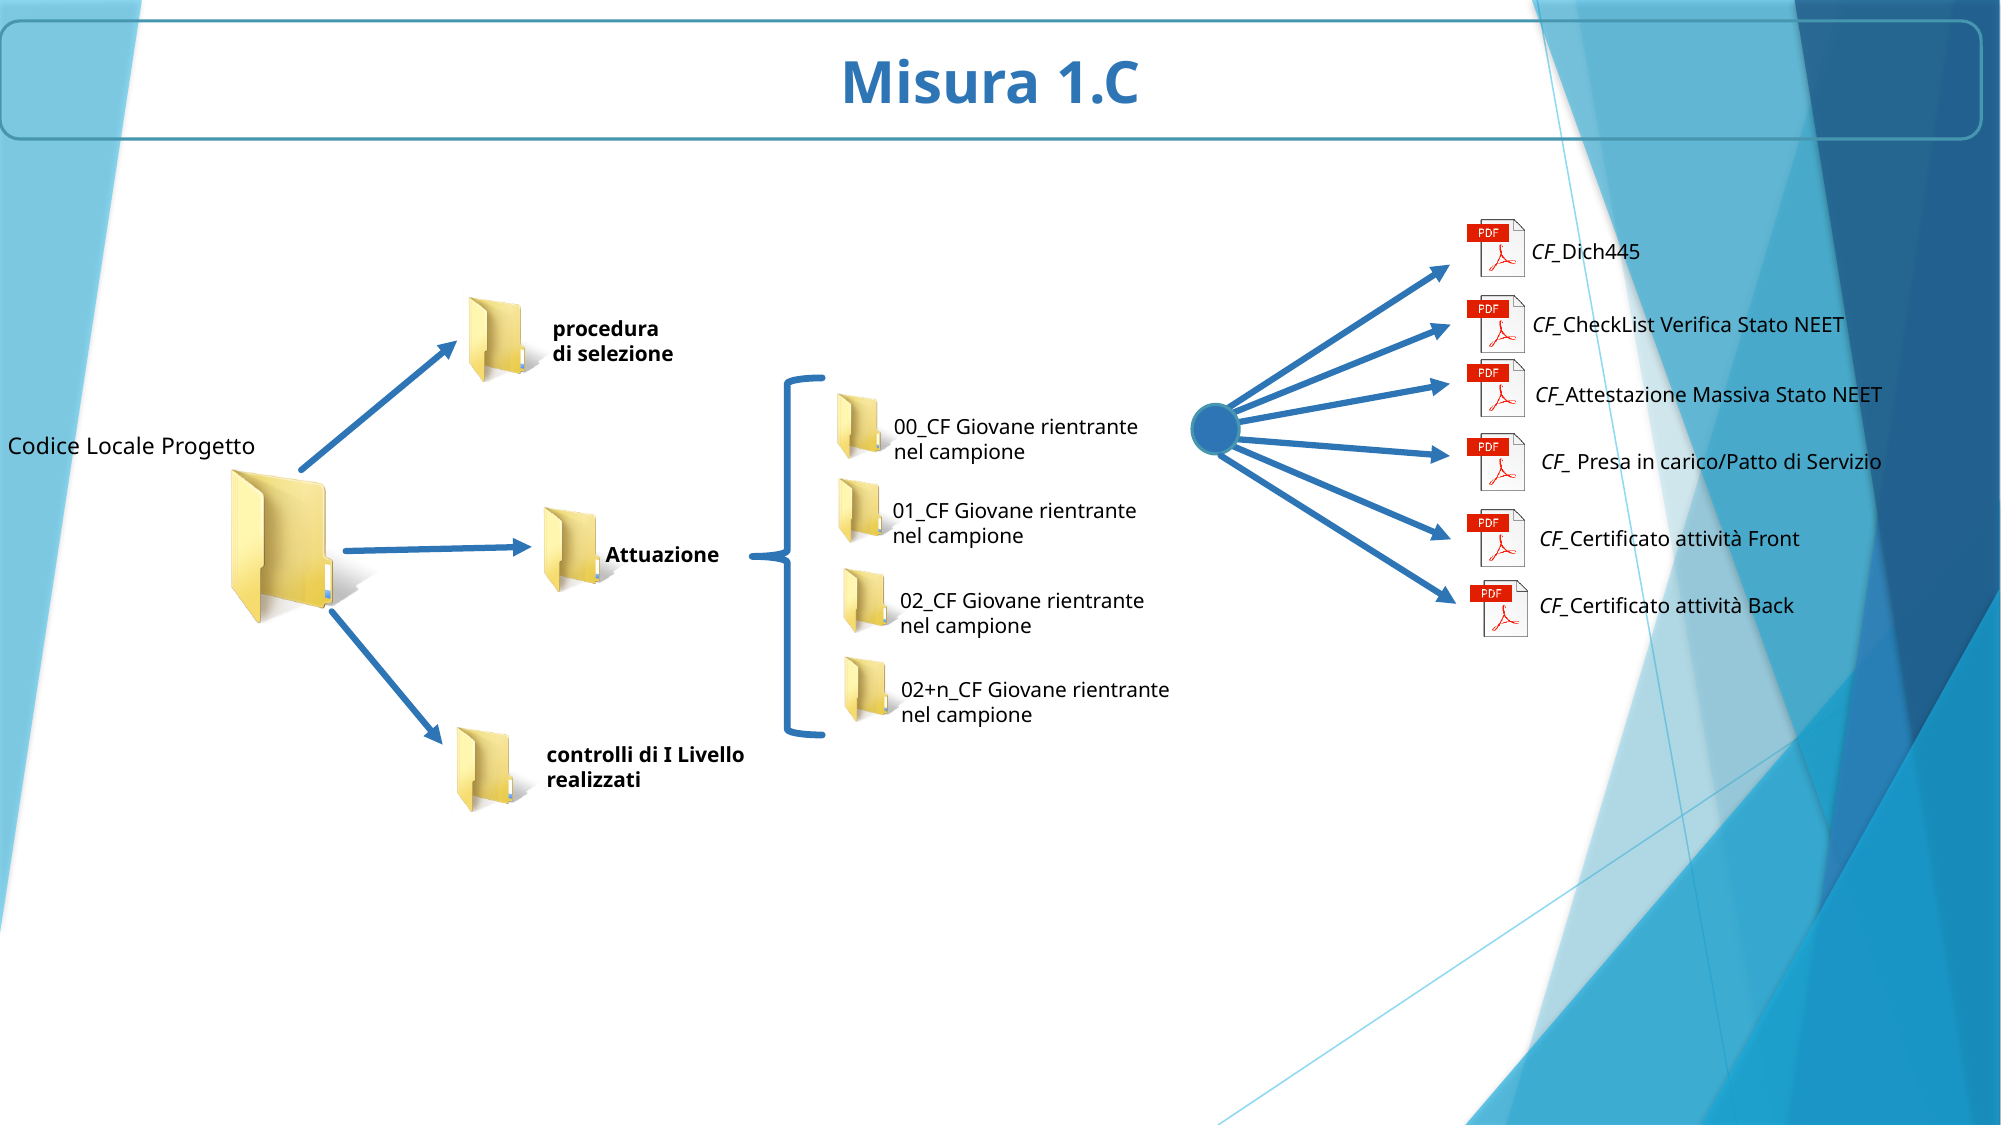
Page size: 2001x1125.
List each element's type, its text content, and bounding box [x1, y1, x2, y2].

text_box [0, 219, 1911, 819]
text_box Misura 1.C [0, 19, 1983, 141]
